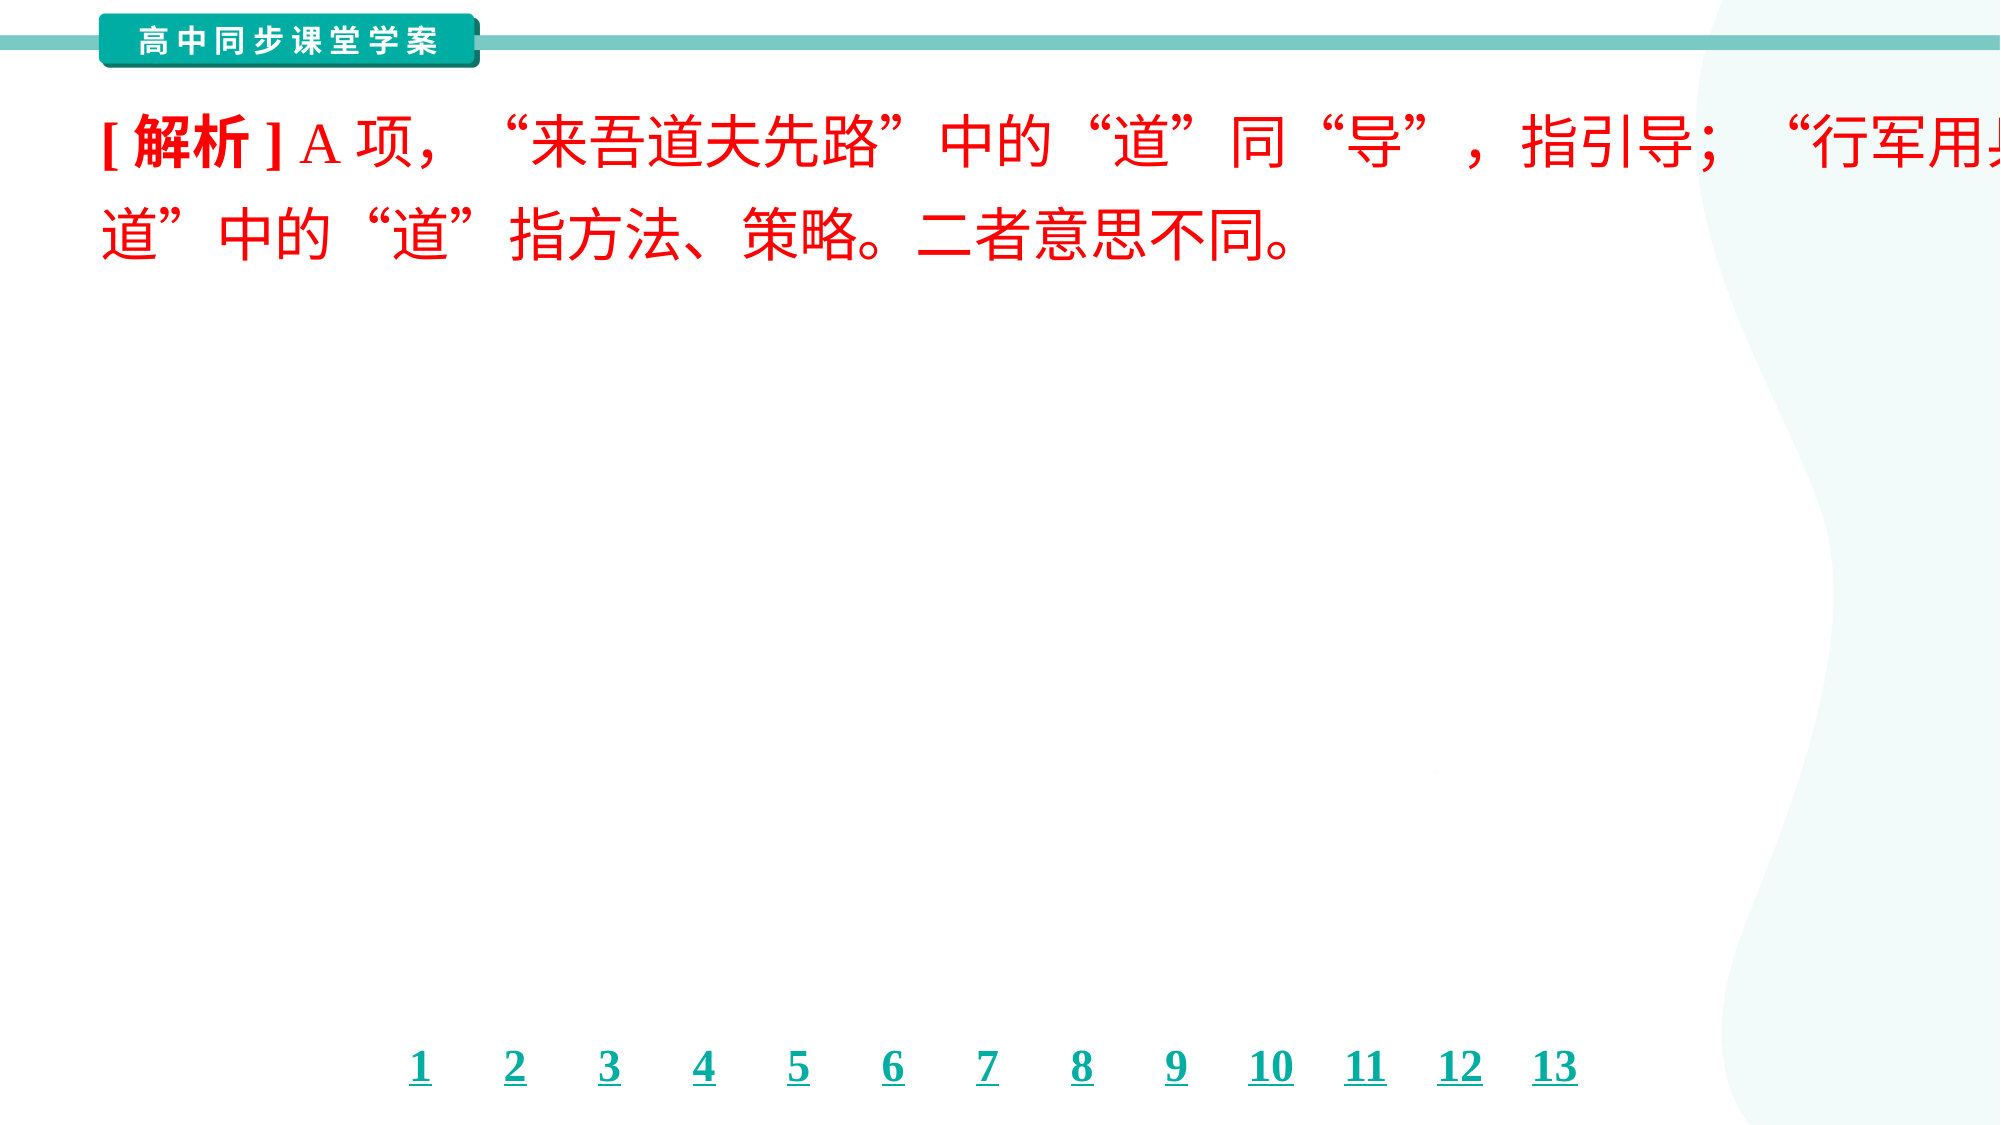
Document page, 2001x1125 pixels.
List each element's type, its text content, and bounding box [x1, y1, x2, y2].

text_box [解析] A项，“来吾道夫先路”中的“道”同“导”，指引导；“行军用兵之 道”中的“道”指方法、策略。二者意思不同。 [100, 76, 1899, 260]
picture [0, 0, 2000, 1125]
